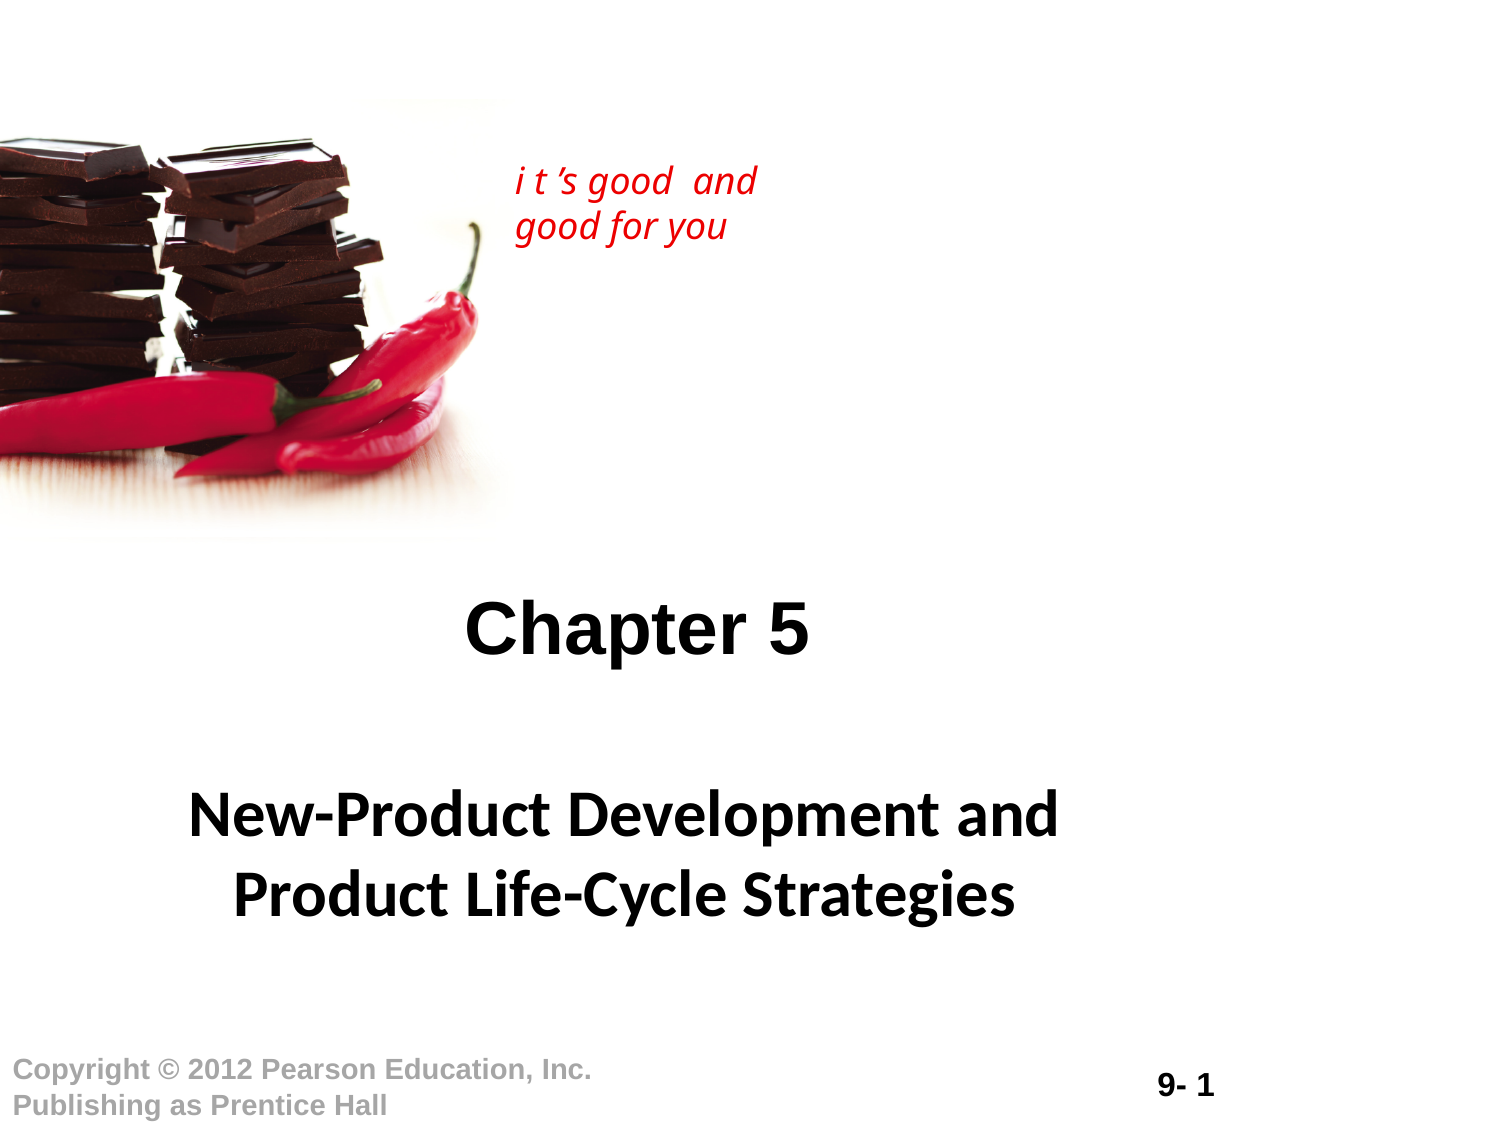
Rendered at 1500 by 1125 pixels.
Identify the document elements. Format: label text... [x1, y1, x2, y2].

picture [0, 99, 525, 550]
subtitle New-Product Development and Product Life-Cycle Strategies [99, 762, 1151, 1051]
picture [519, 222, 525, 237]
title Chapter 5 [49, 458, 1226, 701]
